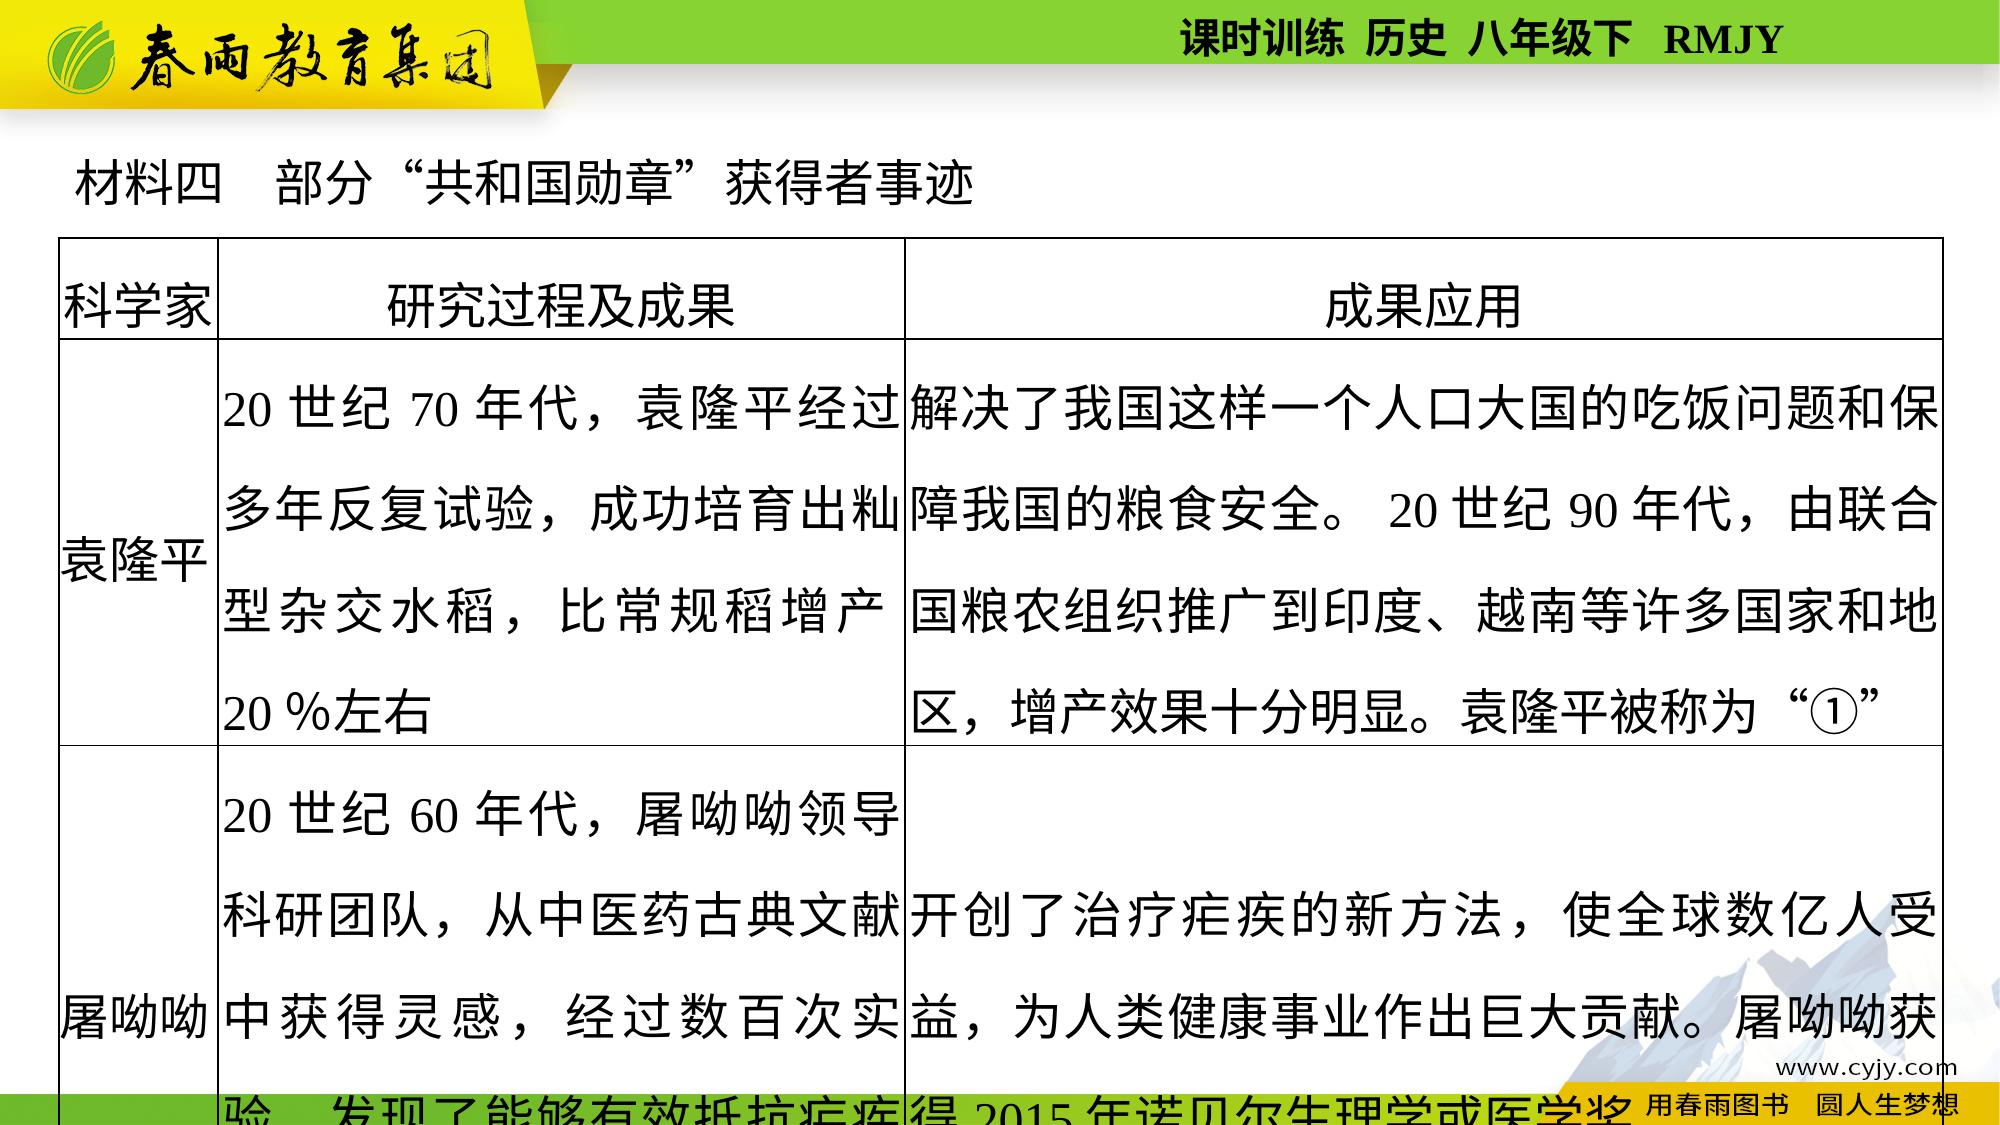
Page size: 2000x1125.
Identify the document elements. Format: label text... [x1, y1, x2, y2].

table_cell 袁隆平 [60, 340, 217, 745]
table_header 研究过程及成果 [219, 239, 904, 338]
table_cell 20世纪70年代，袁隆平经过多年反复试验，成功培育出籼型杂交水稻，比常规稻增产20％左右 [219, 340, 904, 745]
table_cell 屠呦呦 [60, 746, 217, 1125]
table_cell 20世纪60年代，屠呦呦领导科研团队，从中医药古典文献中获得灵感，经过数百次实验，发现了能够有效抵抗疟疾的② [219, 746, 904, 1125]
table_header 成果应用 [906, 239, 1942, 338]
table_cell 解决了我国这样一个人口大国的吃饭问题和保障我国的粮食安全。20世纪90年代，由联合国粮农组织推广到印度、越南等许多国家和地区，增产效果十分明显。袁隆平被称为“①” [906, 340, 1942, 745]
table_cell 开创了治疗疟疾的新方法，使全球数亿人受益，为人类健康事业作出巨大贡献。屠呦呦获得2015年诺贝尔生理学或医学奖 [906, 746, 1942, 1125]
list 材料四 部分“共和国勋章”获得者事迹 [59, 113, 1944, 209]
table_header 科学家 [60, 239, 217, 338]
picture [0, 0, 2000, 1125]
